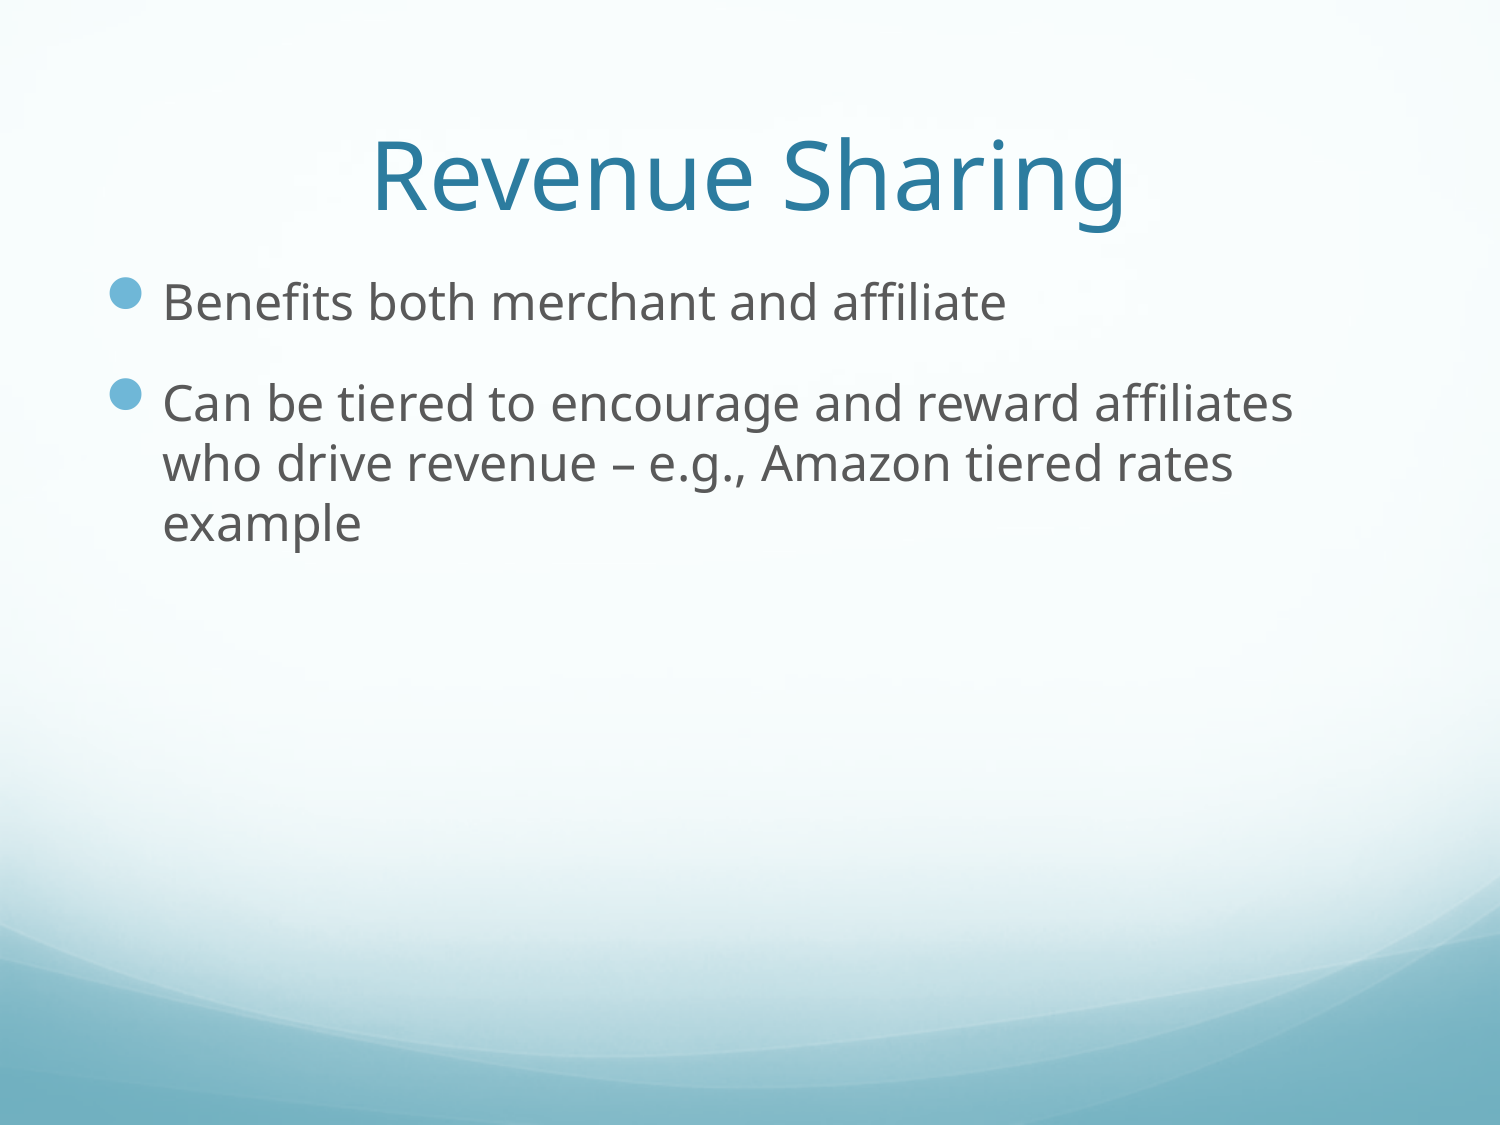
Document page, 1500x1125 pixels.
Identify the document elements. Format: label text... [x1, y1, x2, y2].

list Benefits both merchant and affiliate Can be tiered to encourage and reward affiliates who drive revenue – e.g., Amazon tiered rates example [90, 262, 1410, 975]
title Revenue Sharing [90, 17, 1410, 237]
